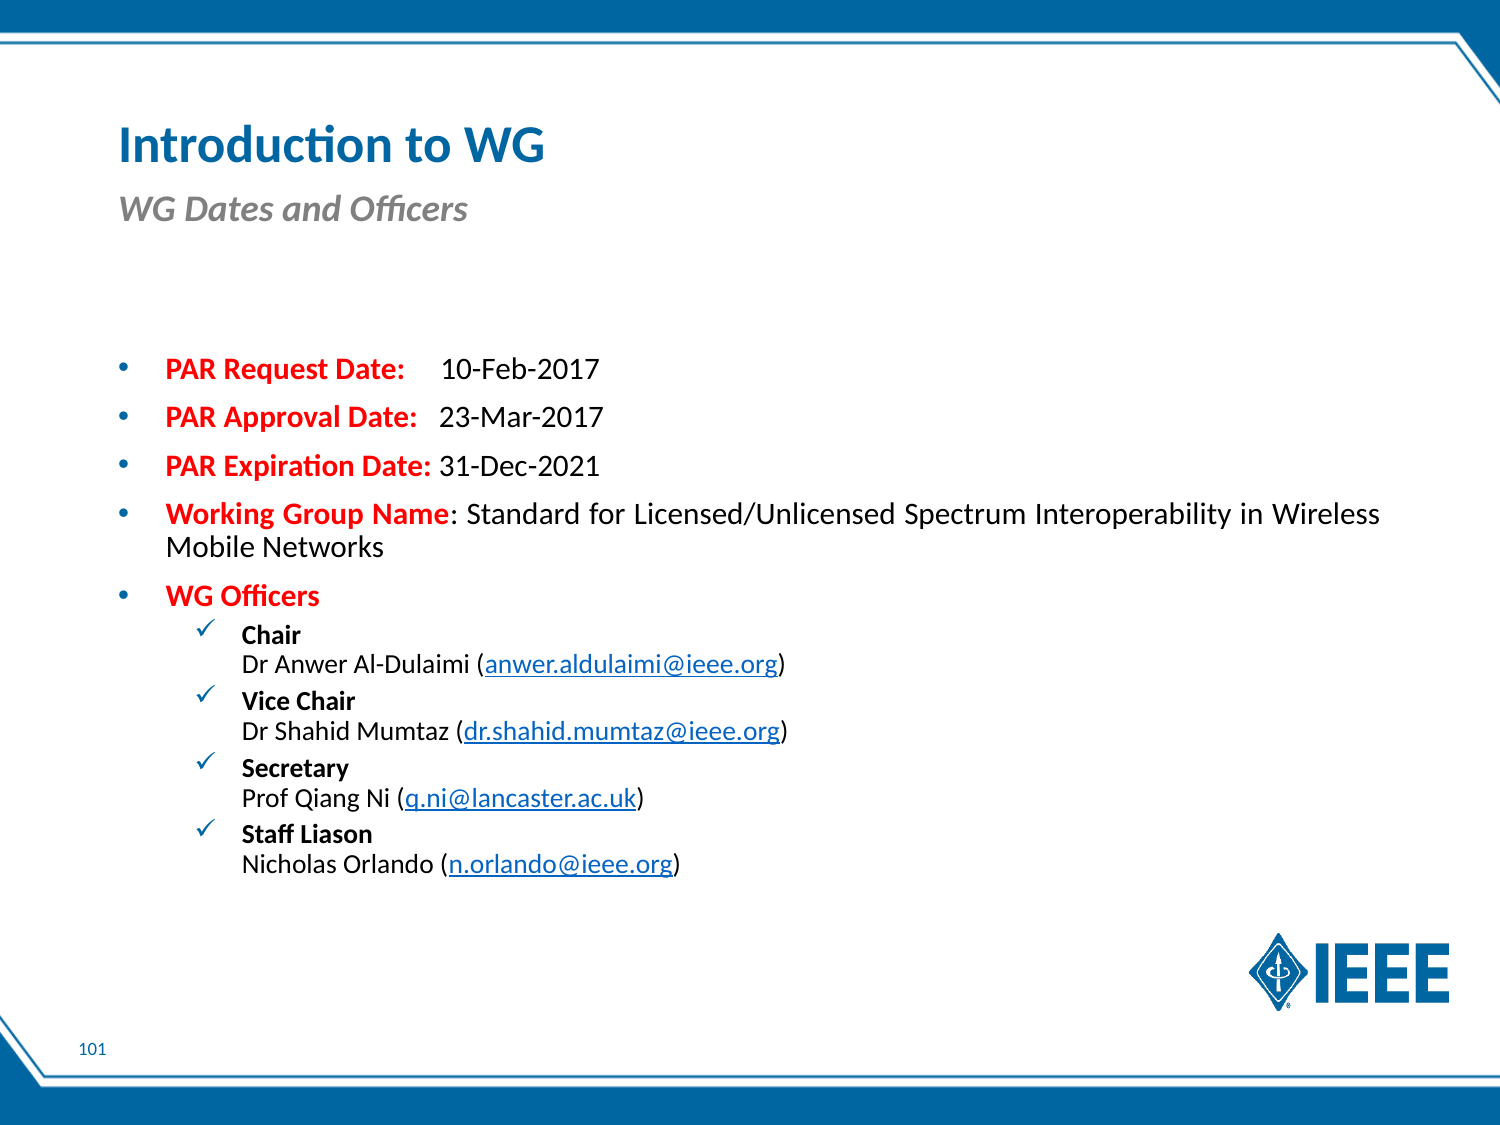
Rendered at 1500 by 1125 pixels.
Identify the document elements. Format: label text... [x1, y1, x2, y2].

list PAR Request Date: 10-Feb-2017 PAR Approval Date: 23-Mar-2017 PAR Expiration Date: 31-Dec-2021 Working Group Name: Standard for Licensed/Unlicensed Spectrum Interoperability in Wireless Mobile Networks WG Officers Chair Dr Anwer Al-Dulaimi (anwer.aldulaimi@ieee.org) Vice Chair Dr Shahid Mumtaz (dr.shahid.mumtaz@ieee.org) Secretary Prof Qiang Ni (q.ni@lancaster.ac.uk) Staff Liason Nicholas Orlando (n.orlando@ieee.org) [103, 344, 1397, 890]
list WG Dates and Officers [103, 181, 1397, 240]
title Introduction to WG [103, 91, 1397, 181]
slide_number 101 [63, 1017, 143, 1078]
picture [0, 933, 1500, 1125]
picture [0, 0, 1500, 136]
